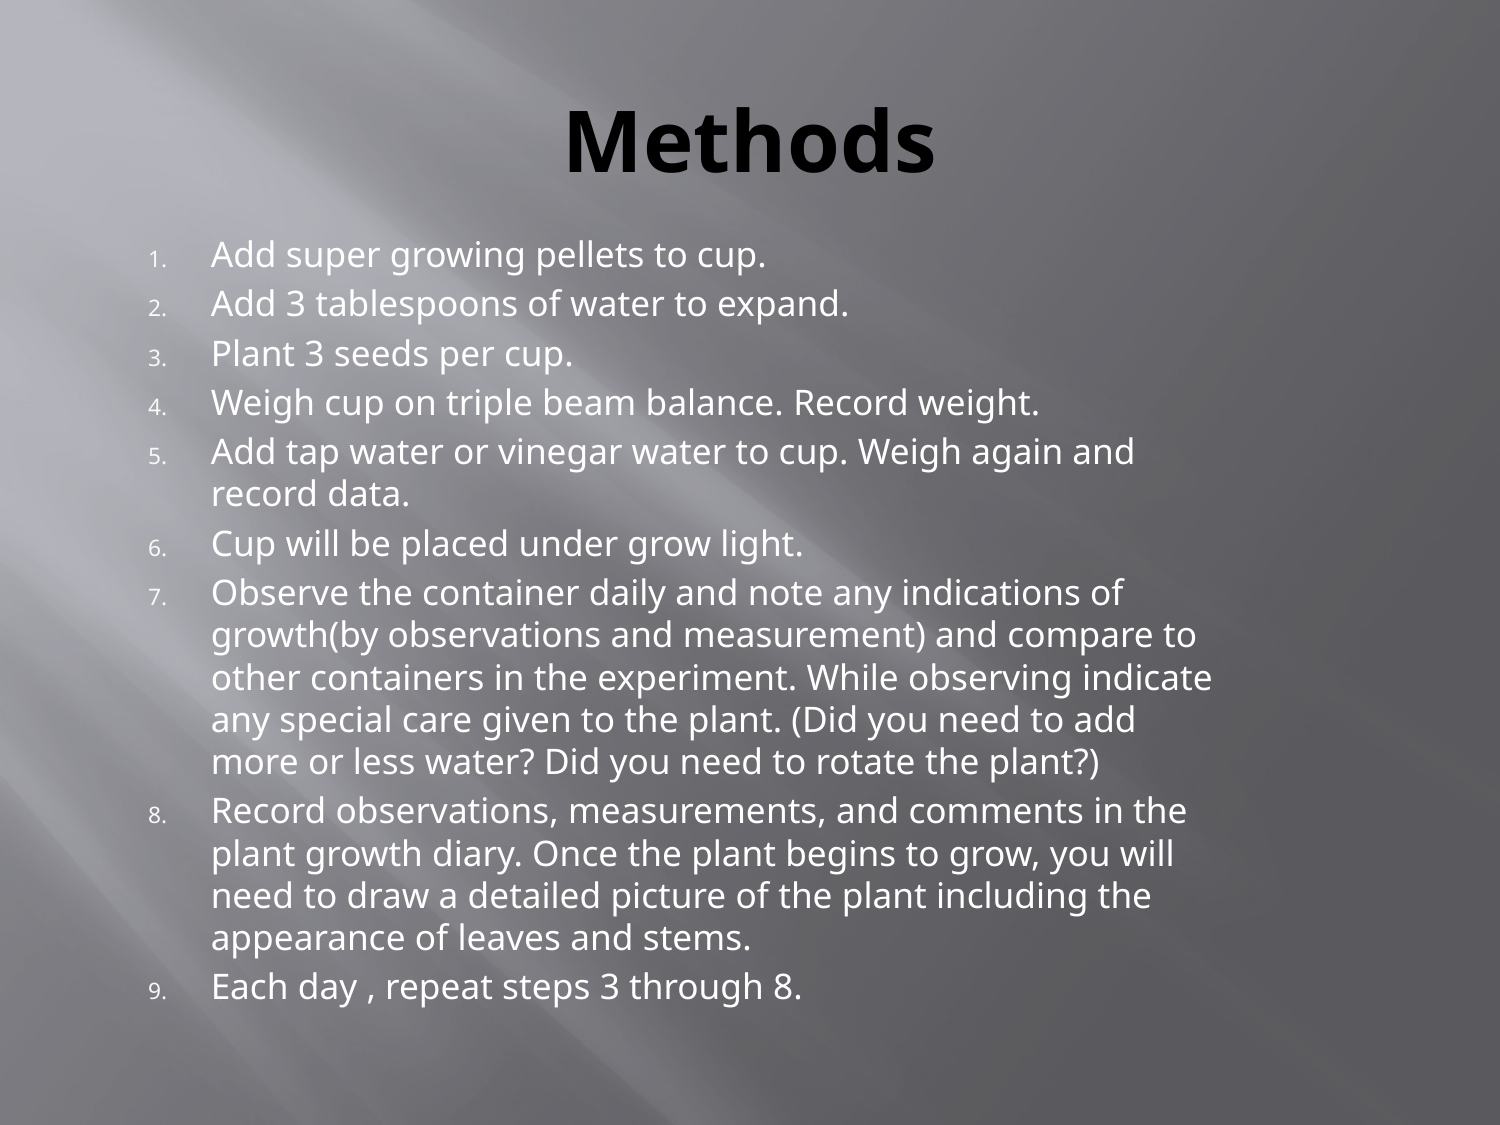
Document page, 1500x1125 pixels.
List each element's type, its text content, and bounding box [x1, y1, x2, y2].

list Add super growing pellets to cup. Add 3 tablespoons of water to expand. Plant 3 seeds per cup. Weigh cup on triple beam balance. Record weight. Add tap water or vinegar water to cup. Weigh again and record data. Cup will be placed under grow light. Observe the container daily and note any indications of growth(by observations and measurement) and compare to other containers in the experiment. While observing indicate any special care given to the plant. (Did you need to add more or less water? Did you need to rotate the plant?) Record observations, measurements, and comments in the plant growth diary. Once the plant begins to grow, you will need to draw a detailed picture of the plant including the appearance of leaves and stems. Each day , repeat steps 3 through 8. [112, 224, 1238, 1038]
title Methods [75, 45, 1425, 233]
